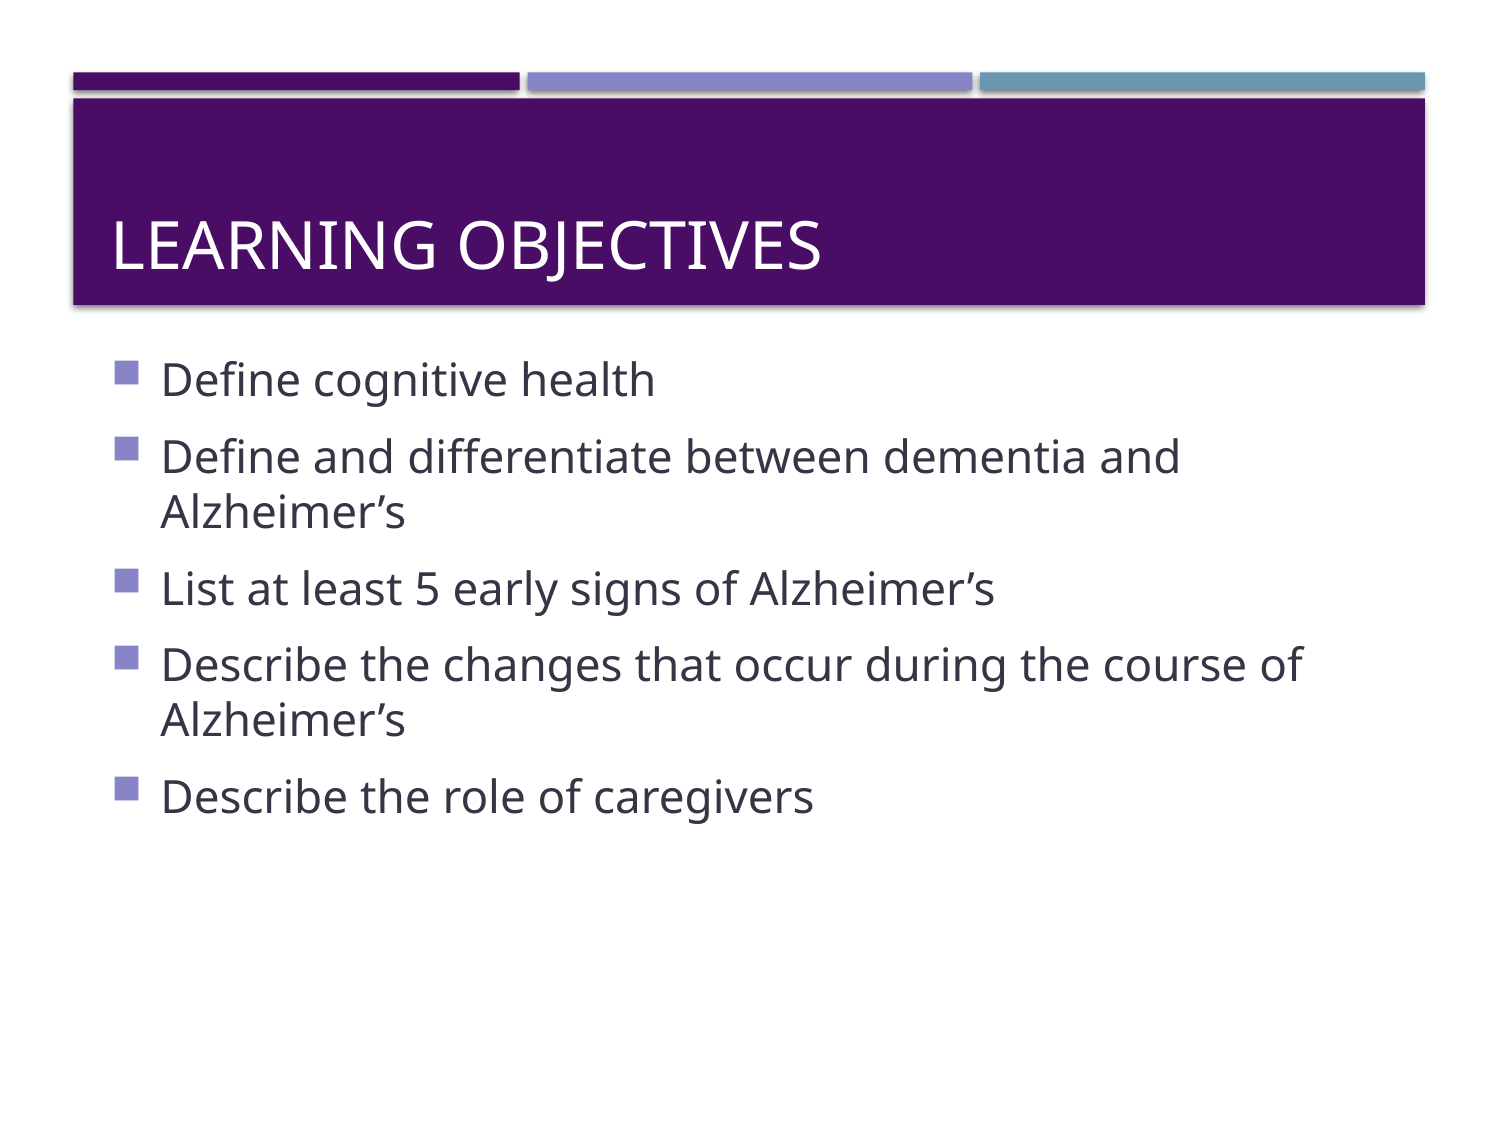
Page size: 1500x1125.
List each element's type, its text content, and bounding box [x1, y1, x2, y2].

list Define cognitive health Define and differentiate between dementia and Alzheimer’s List at least 5 early signs of Alzheimer’s Describe the changes that occur during the course of Alzheimer’s Describe the role of caregivers [95, 365, 1406, 962]
title Learning Objectives [95, 112, 1406, 291]
